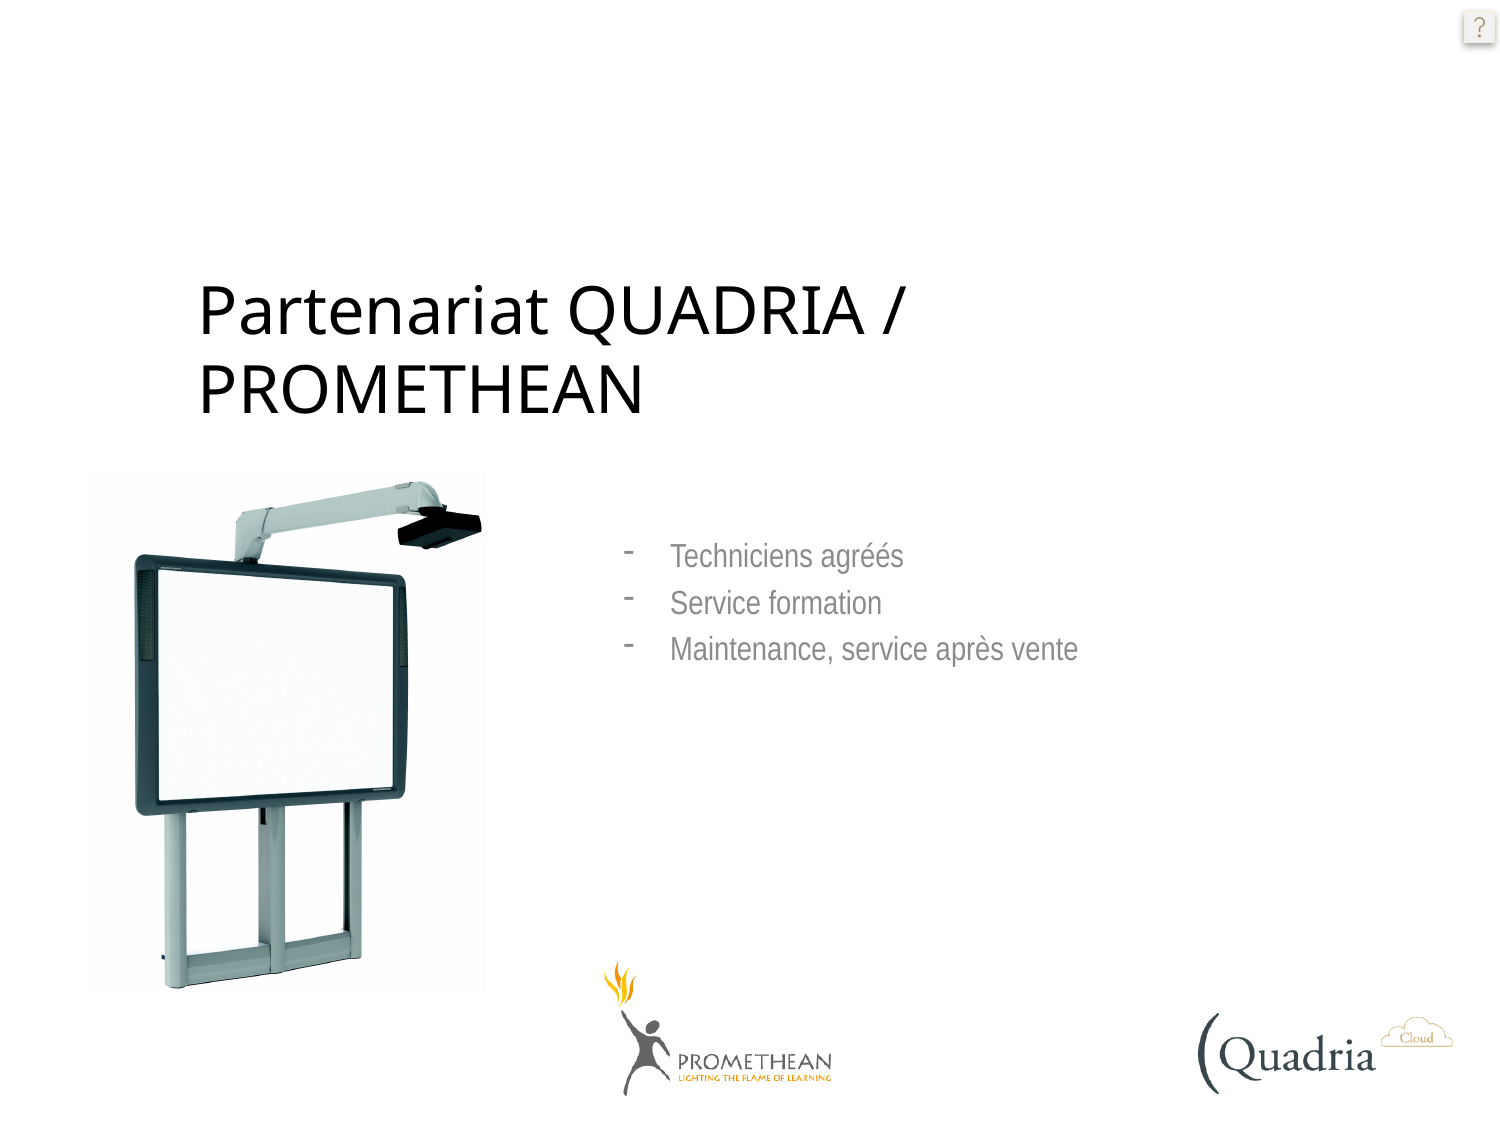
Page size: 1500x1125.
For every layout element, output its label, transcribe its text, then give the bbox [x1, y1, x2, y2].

title Partenariat QUADRIA / PROMETHEAN [183, 226, 1353, 468]
picture [85, 467, 486, 994]
subtitle Techniciens agréés Service formation Maintenance, service après vente [608, 527, 1228, 784]
picture [1198, 1013, 1453, 1094]
picture [598, 952, 838, 1103]
